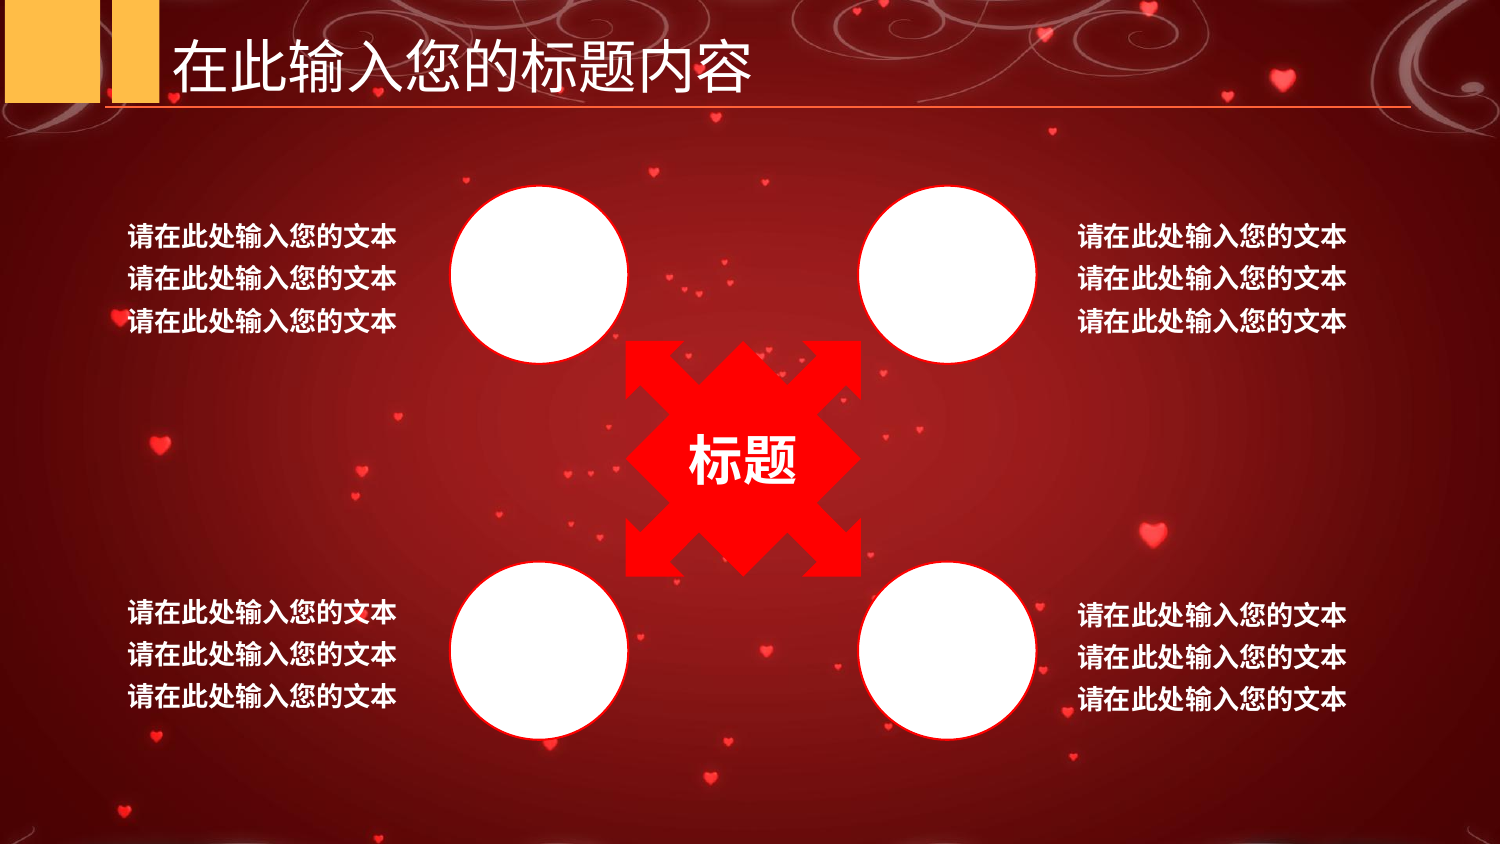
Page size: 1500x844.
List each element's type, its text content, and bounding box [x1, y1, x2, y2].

text_box 请在此处输入您的文本 请在此处输入您的文本 请在此处输入您的文本 [110, 201, 440, 345]
text_box 在此输入您的标题内容 [156, 22, 793, 108]
picture [0, 0, 1500, 844]
text_box 请在此处输入您的文本 请在此处输入您的文本 请在此处输入您的文本 [110, 577, 440, 721]
text_box 请在此处输入您的文本 请在此处输入您的文本 请在此处输入您的文本 [1060, 201, 1390, 345]
text_box 标题 [855, 183, 1039, 366]
text_box 标题 [447, 183, 631, 366]
text_box 标题 [855, 559, 1039, 742]
text_box 标题 [625, 340, 861, 577]
text_box 请在此处输入您的文本 请在此处输入您的文本 请在此处输入您的文本 [1060, 580, 1390, 724]
text_box 标题 [447, 559, 631, 742]
